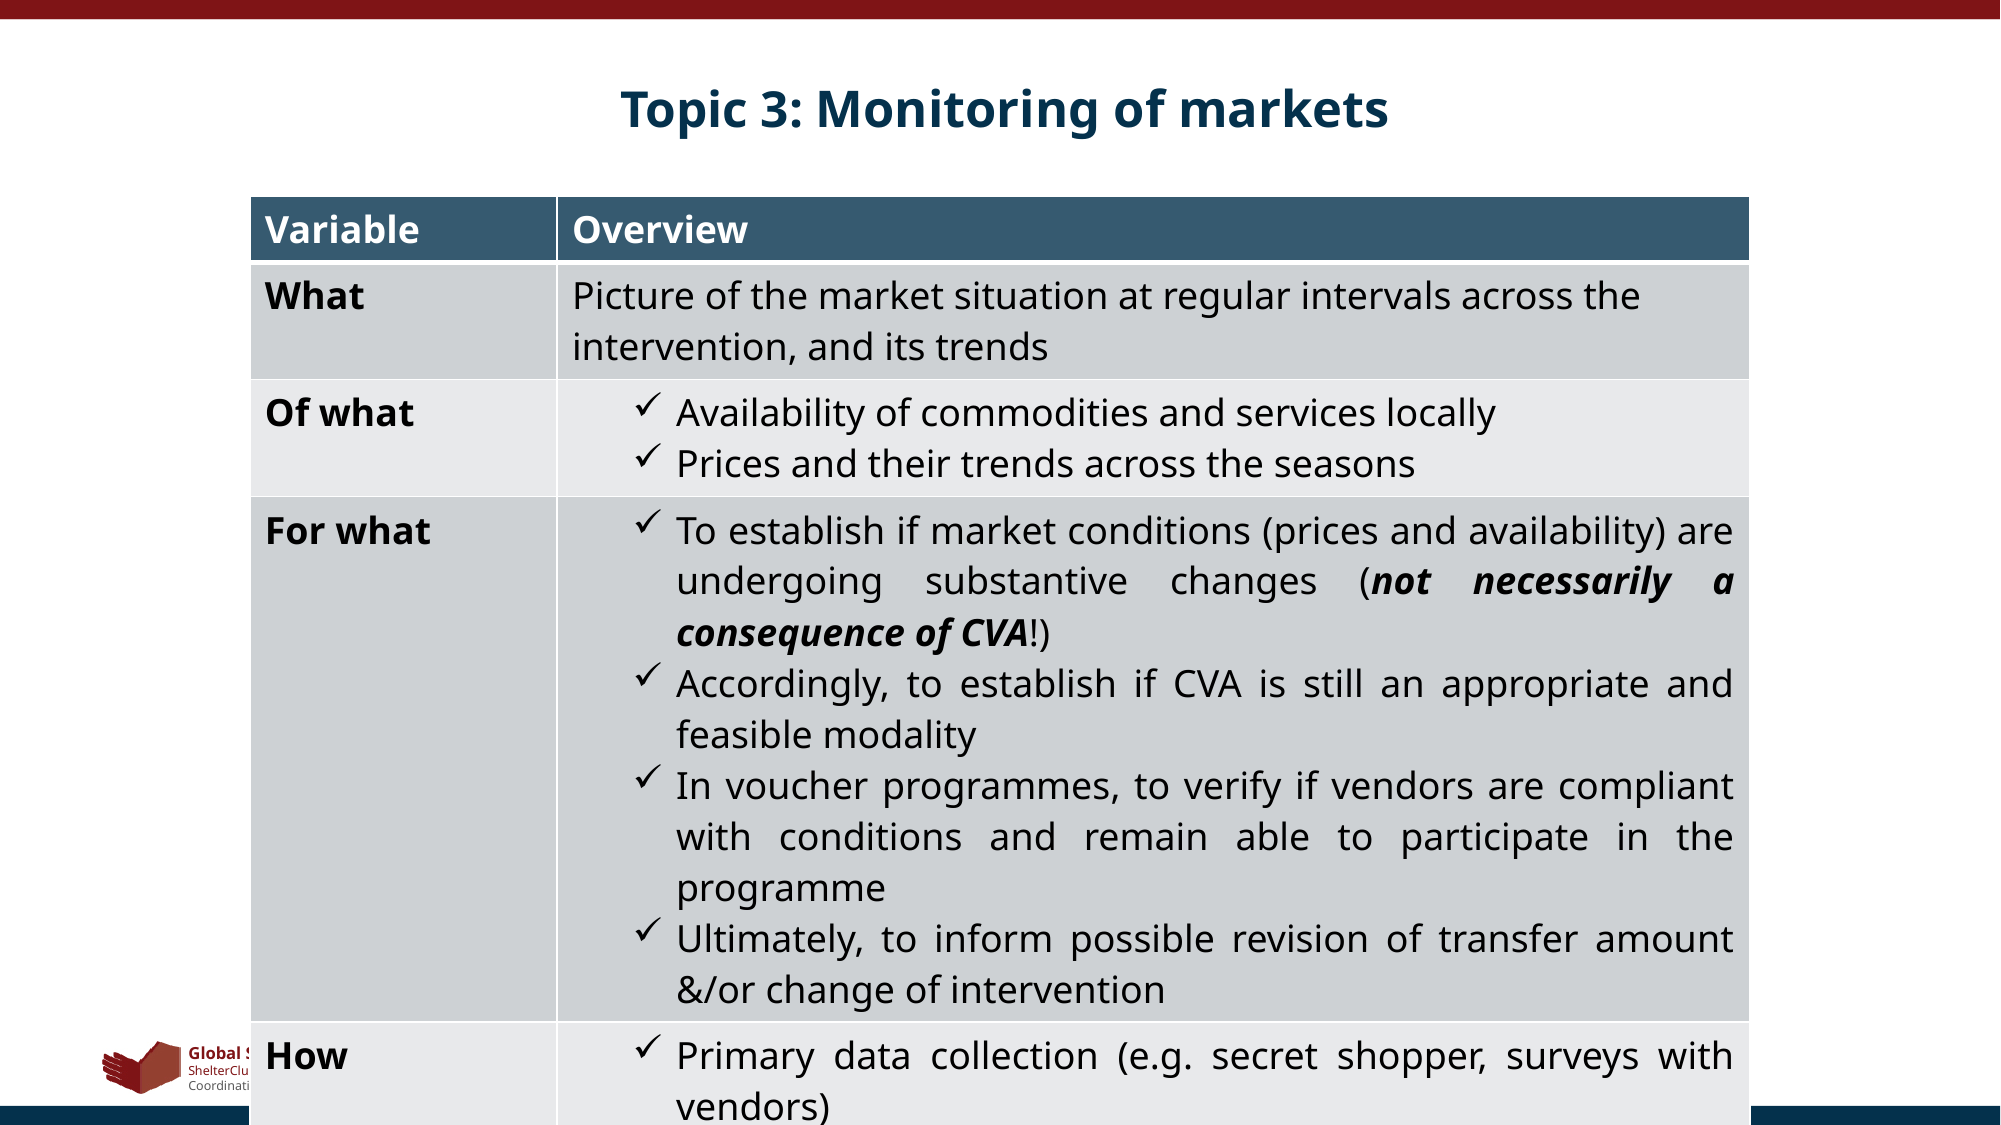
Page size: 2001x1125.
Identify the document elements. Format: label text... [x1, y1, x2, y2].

table_header Overview [558, 197, 1749, 260]
table_cell To establish if market conditions (prices and availability) are undergoing substantive changes (not necessarily a consequence of CVA!) Accordingly, to establish if CVA is still an appropriate and feasible modality In voucher programmes, to verify if vendors are compliant with conditions and remain able to participate in the programme Ultimately, to inform possible revision of transfer amount &/or change of intervention [558, 497, 1749, 1021]
table_cell How [251, 1023, 556, 1125]
table_cell What [251, 265, 556, 379]
table_cell Availability of commodities and services locally Prices and their trends across the seasons [558, 380, 1749, 496]
table_cell For what [251, 497, 556, 1021]
title Topic 3: Monitoring of markets [319, 68, 1679, 146]
table_cell Primary data collection (e.g. secret shopper, surveys with vendors) Data collected on a monhtly basis, always on same day/week of the month [558, 1023, 1749, 1125]
table_cell Picture of the market situation at regular intervals across the intervention, and its trends [558, 265, 1749, 379]
picture [102, 1041, 181, 1094]
table_header Variable [251, 197, 556, 260]
table_cell Of what [251, 380, 556, 496]
